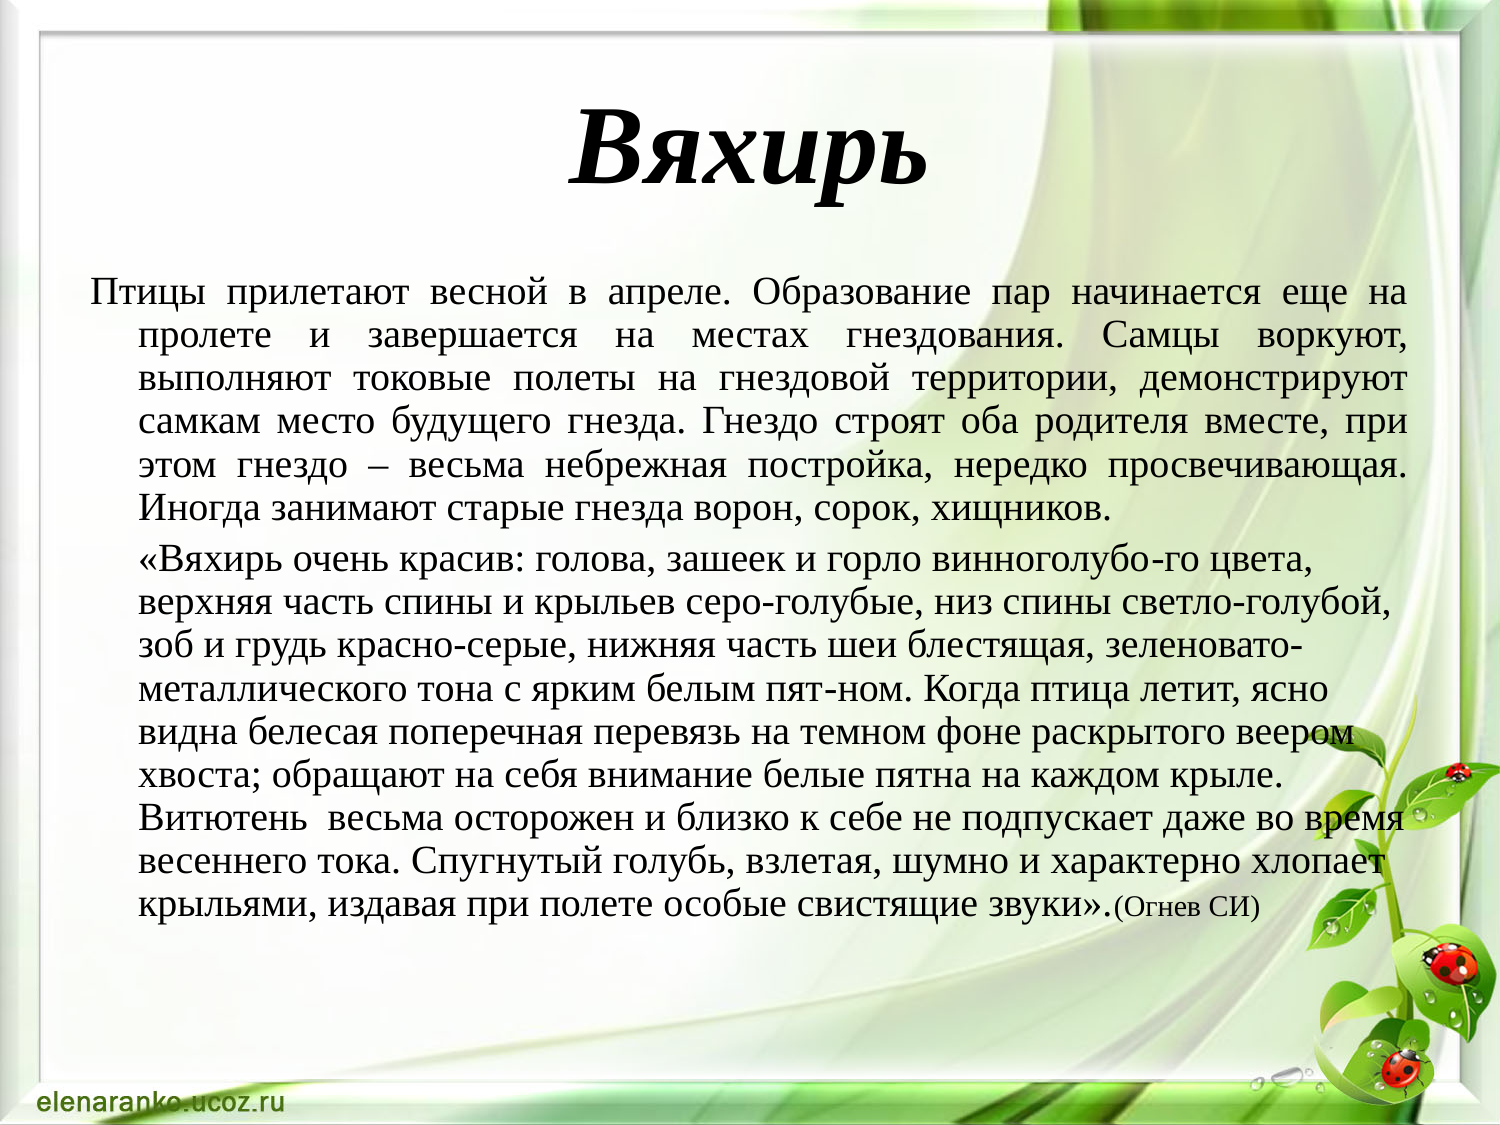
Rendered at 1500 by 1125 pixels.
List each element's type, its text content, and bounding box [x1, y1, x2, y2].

list Птицы прилетают весной в апреле. Образование пар начинается еще на пролете и завершается на местах гнездования. Самцы воркуют, выполняют токовые полеты на гнездовой территории, демонстрируют самкам место будущего гнезда. Гнездо строят оба родителя вместе, при этом гнездо – весьма небрежная постройка, нередко просвечивающая. Иногда занимают старые гнезда ворон, сорок, хищников. «Вяхирь очень красив: голова, зашеек и горло винноголубо-го цвета, верхняя часть спины и крыльев серо-голубые, низ спины светло-голубой, зоб и грудь красно-серые, нижняя часть шеи блестящая, зеленовато-металлического тона с ярким белым пят-ном. Когда птица летит, ясно видна белесая поперечная перевязь на темном фоне раскрытого веером хвоста; обращают на себя внимание белые пятна на каждом крыле. Витютень весьма осторожен и близко к себе не подпускает даже во время весеннего тока. Спугнутый голубь, взлетая, шумно и характерно хлопает крыльями, издавая при полете особые свистящие звуки».(Огнев СИ) [75, 262, 1425, 1005]
title Вяхирь [75, 45, 1425, 233]
picture [0, 0, 1500, 1125]
text_box [374, 23, 1125, 71]
